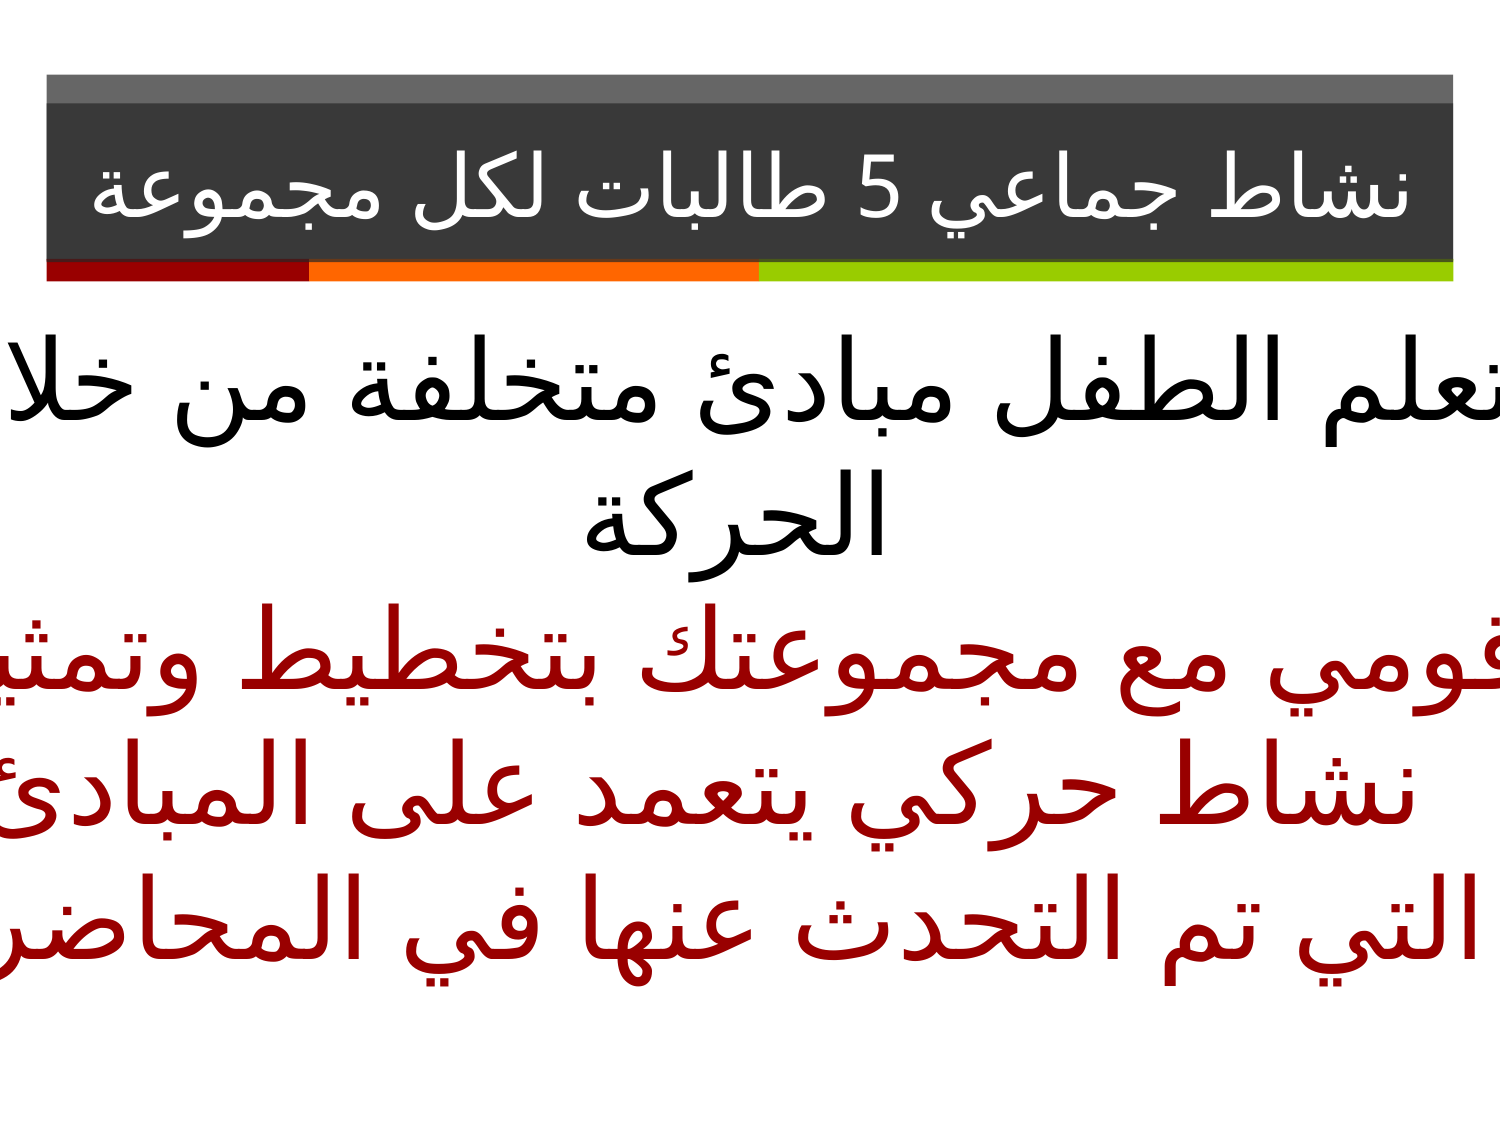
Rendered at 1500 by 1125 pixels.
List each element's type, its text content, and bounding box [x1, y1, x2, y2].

text_box قومي مع مجموعتك بتخطيط وتمثيل نشاط حركي يتعمد على المبادئ التي تم التحدث عنها في المحاضرة [0, 569, 1500, 990]
title نشاط جماعي 5 طالبات لكل مجموعة [46, 103, 1454, 263]
text_box يتعلم الطفل مبادئ متخلفة من خلال الحركة [0, 300, 1500, 569]
